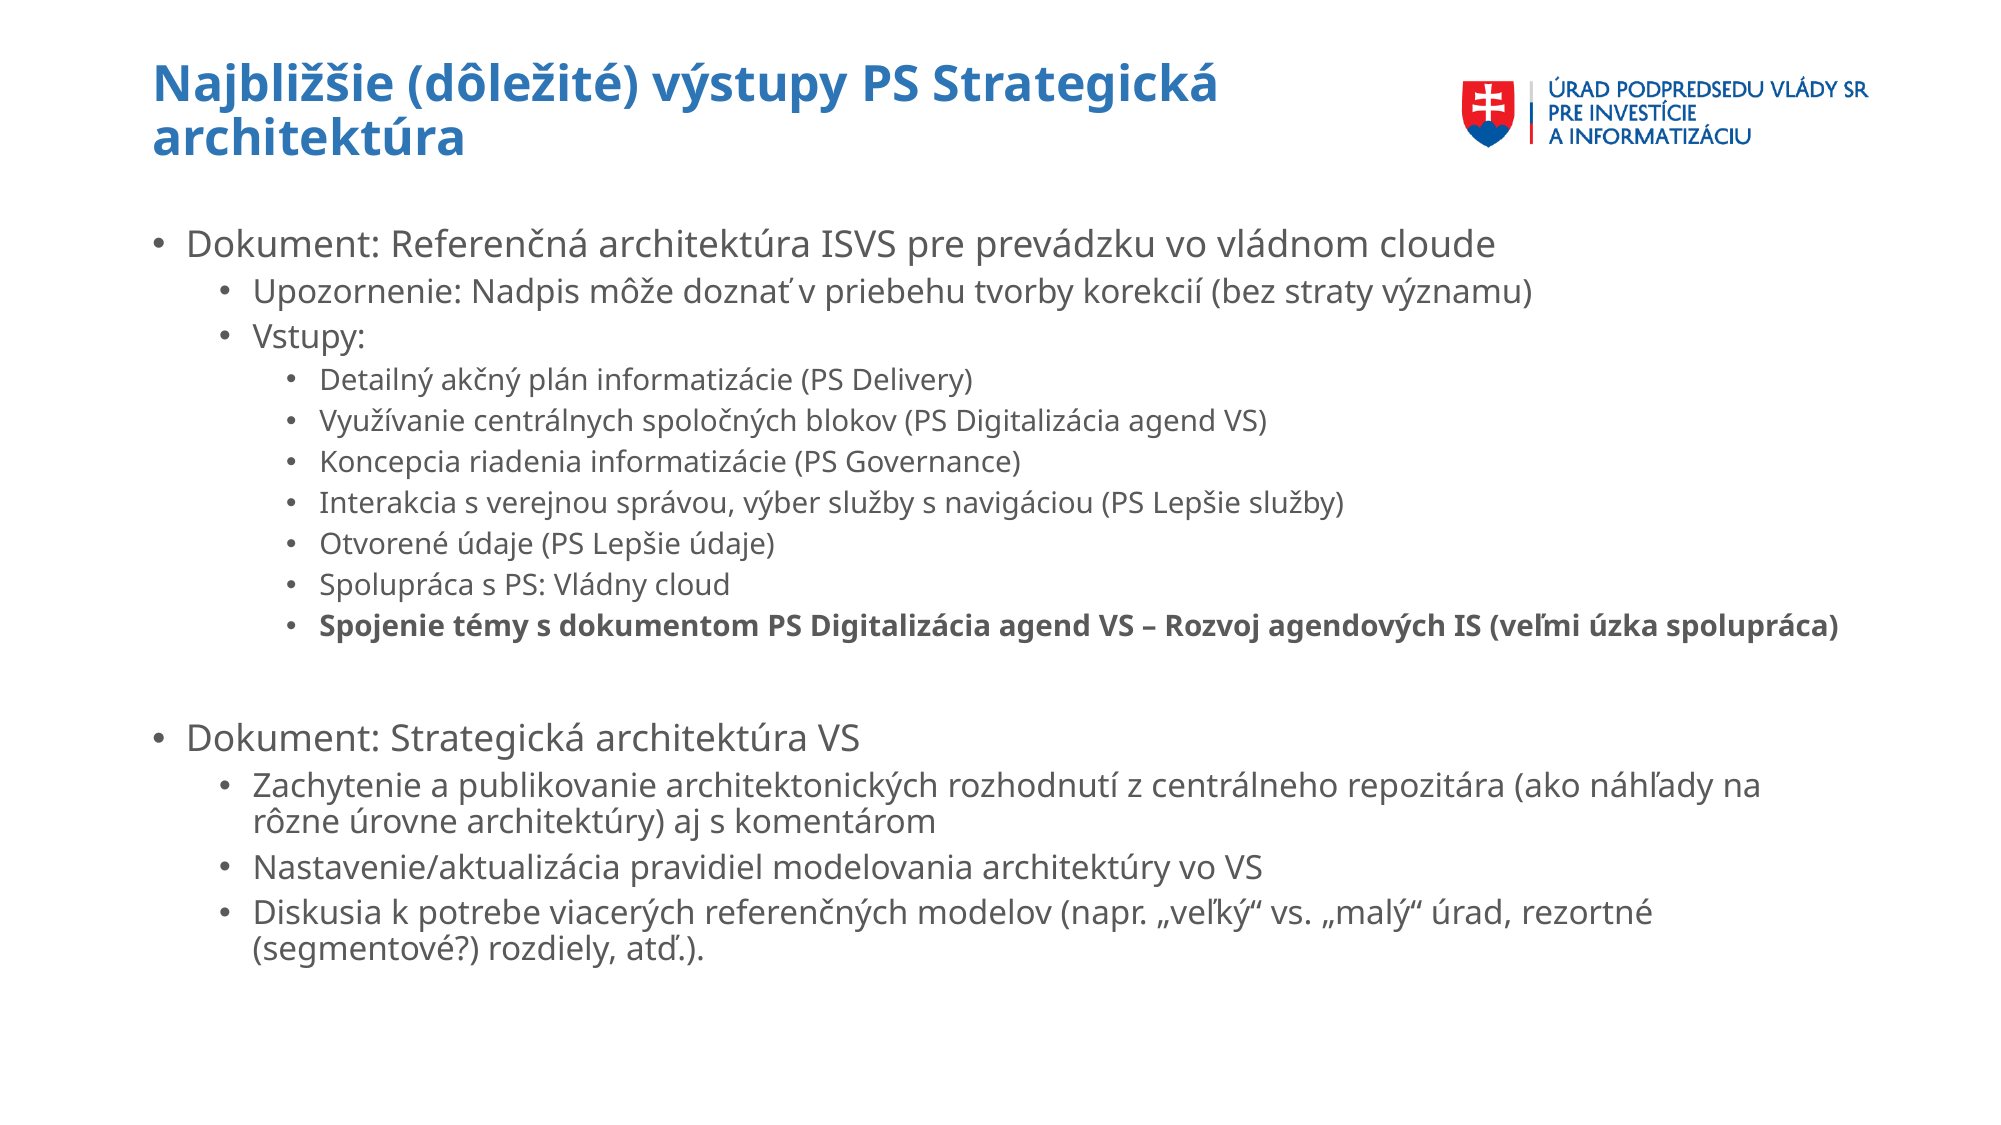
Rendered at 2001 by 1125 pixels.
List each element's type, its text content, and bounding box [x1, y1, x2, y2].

picture [1412, 30, 1918, 194]
list Dokument: Referenčná architektúra ISVS pre prevádzku vo vládnom cloude Upozornenie: Nadpis môže doznať v priebehu tvorby korekcií (bez straty významu) Vstupy: Detailný akčný plán informatizácie (PS Delivery) Využívanie centrálnych spoločných blokov (PS Digitalizácia agend VS) Koncepcia riadenia informatizácie (PS Governance) Interakcia s verejnou správou, výber služby s navigáciou (PS Lepšie služby) Otvorené údaje (PS Lepšie údaje) Spolupráca s PS: Vládny cloud Spojenie témy s dokumentom PS Digitalizácia agend VS – Rozvoj agendových IS (veľmi úzka spolupráca) Dokument: Strategická architektúra VS Zachytenie a publikovanie architektonických rozhodnutí z centrálneho repozitára (ako náhľady na rôzne úrovne architektúry) aj s komentárom Nastavenie/aktualizácia pravidiel modelovania architektúry vo VS Diskusia k potrebe viacerých referenčných modelov (napr. „veľký“ vs. „malý“ úrad, rezortné (segmentové?) rozdiely, atď.). [137, 217, 1863, 1014]
title Najbližšie (dôležité) výstupy PS Strategická architektúra [137, 70, 1323, 154]
